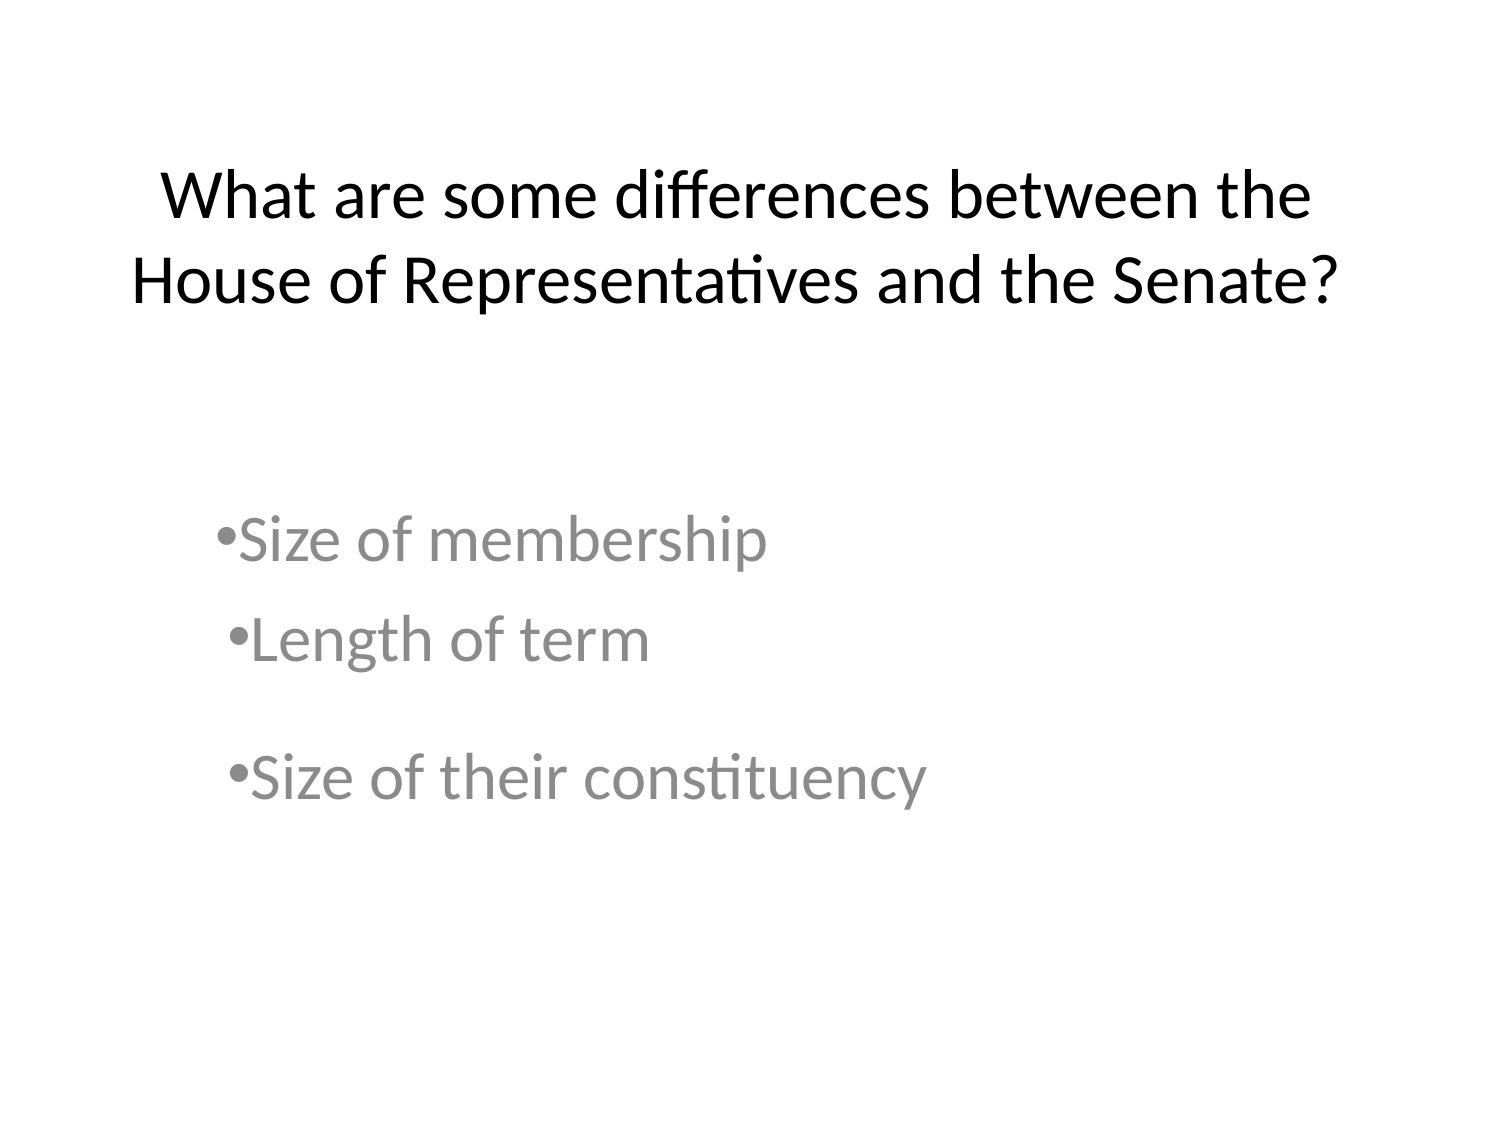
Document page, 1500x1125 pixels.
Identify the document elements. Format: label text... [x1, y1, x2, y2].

text_box Size of their constituency [212, 724, 1263, 863]
text_box Length of term [212, 587, 1263, 724]
title What are some differences between the House of Representatives and the Senate? [99, 112, 1375, 354]
subtitle Size of membership [200, 487, 1250, 588]
